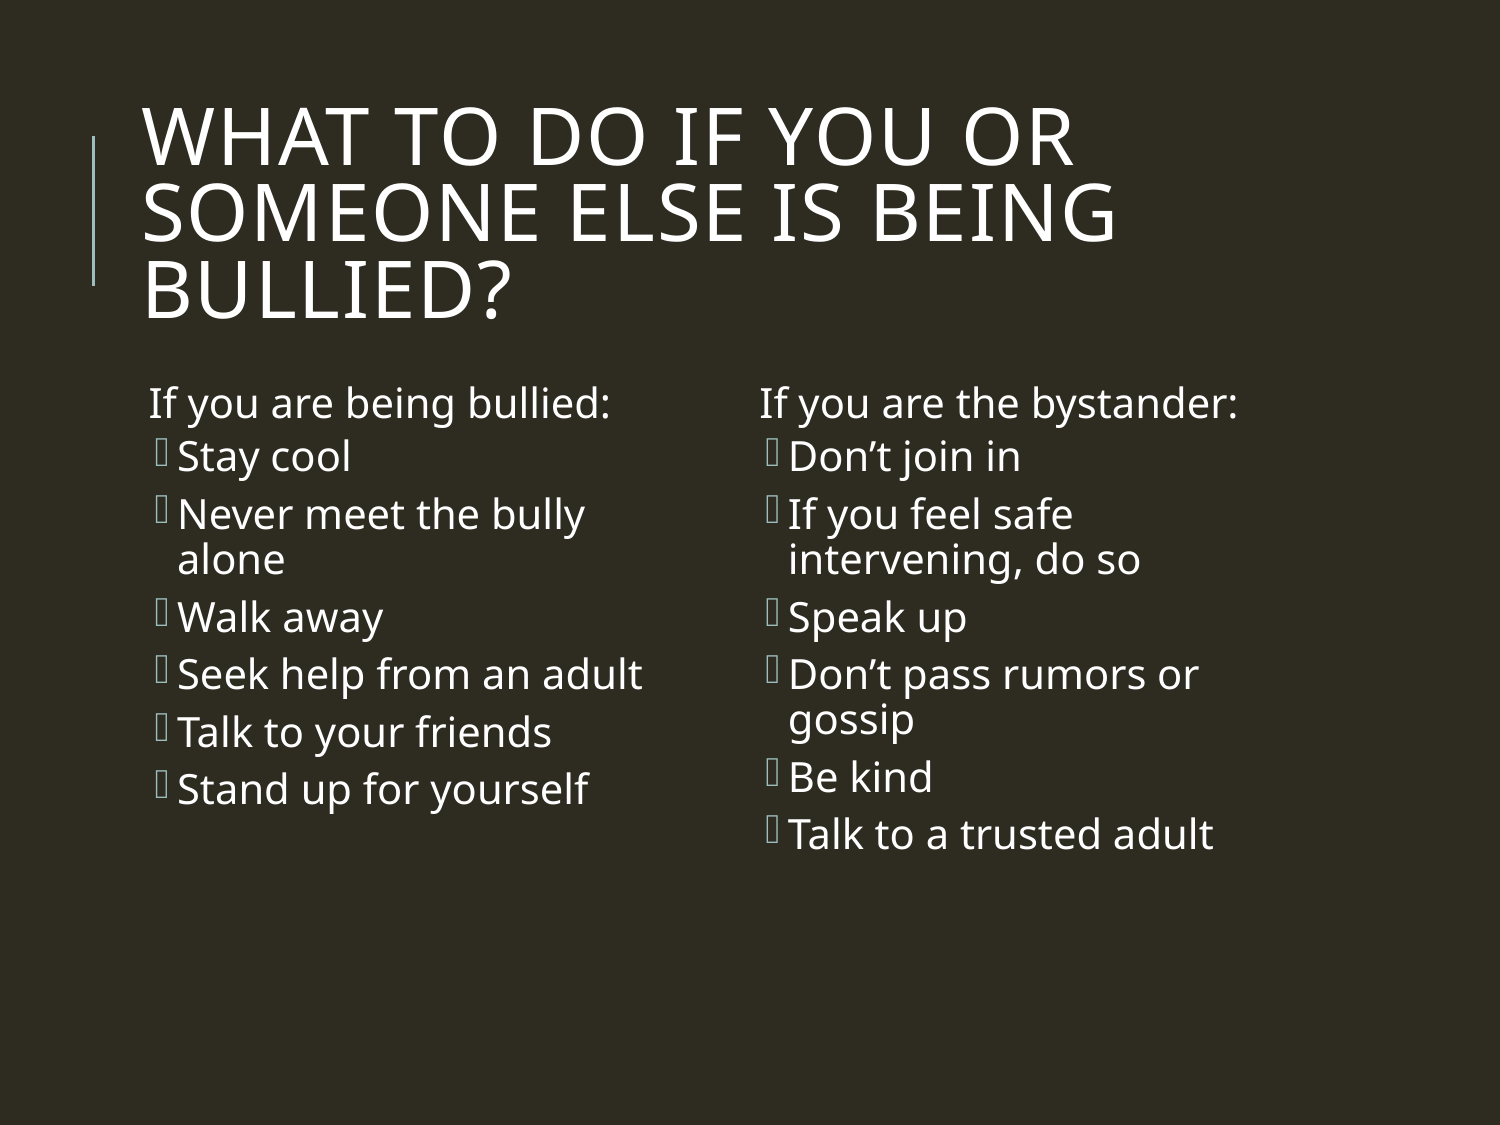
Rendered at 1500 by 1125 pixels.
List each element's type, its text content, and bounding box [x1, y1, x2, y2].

list If you are the bystander: Don’t join in If you feel safe intervening, do so Speak up Don’t pass rumors or gossip Be kind Talk to a trusted adult [736, 375, 1322, 1035]
title What to do if you or someone else is being bullied? [126, 96, 1322, 342]
list If you are being bullied: Stay cool Never meet the bully alone Walk away Seek help from an adult Talk to your friends Stand up for yourself [126, 375, 711, 1035]
